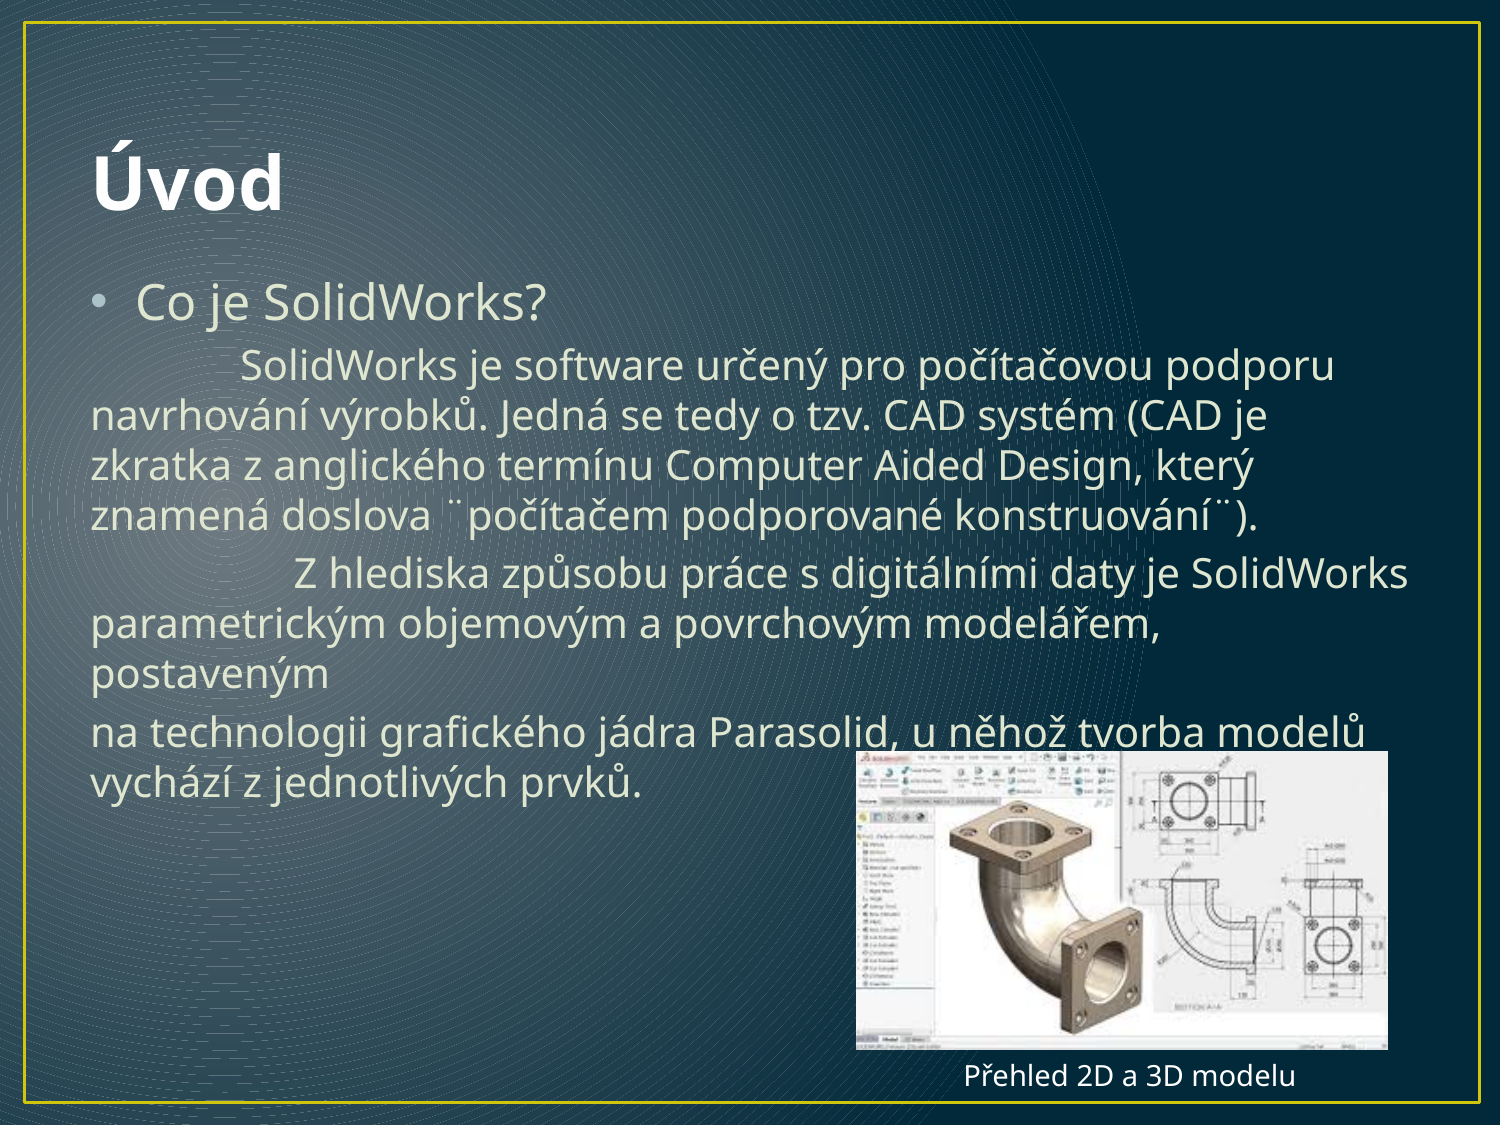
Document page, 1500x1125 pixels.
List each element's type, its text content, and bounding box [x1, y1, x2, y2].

text_box Přehled 2D a 3D modelu [864, 1050, 1396, 1100]
list Co je SolidWorks? SolidWorks je software určený pro počítačovou podporu navrhování výrobků. Jedná se tedy o tzv. CAD systém (CAD je zkratka z anglického termínu Computer Aided Design, který znamená doslova ¨počítačem podporované konstruování¨). Z hlediska způsobu práce s digitálními daty je SolidWorks parametrickým objemovým a povrchovým modelářem, postaveným na technologii grafického jádra Parasolid, u něhož tvorba modelů vychází z jednotlivých prvků. [75, 262, 1425, 1005]
title Úvod [75, 45, 1425, 233]
picture [856, 751, 1387, 1050]
